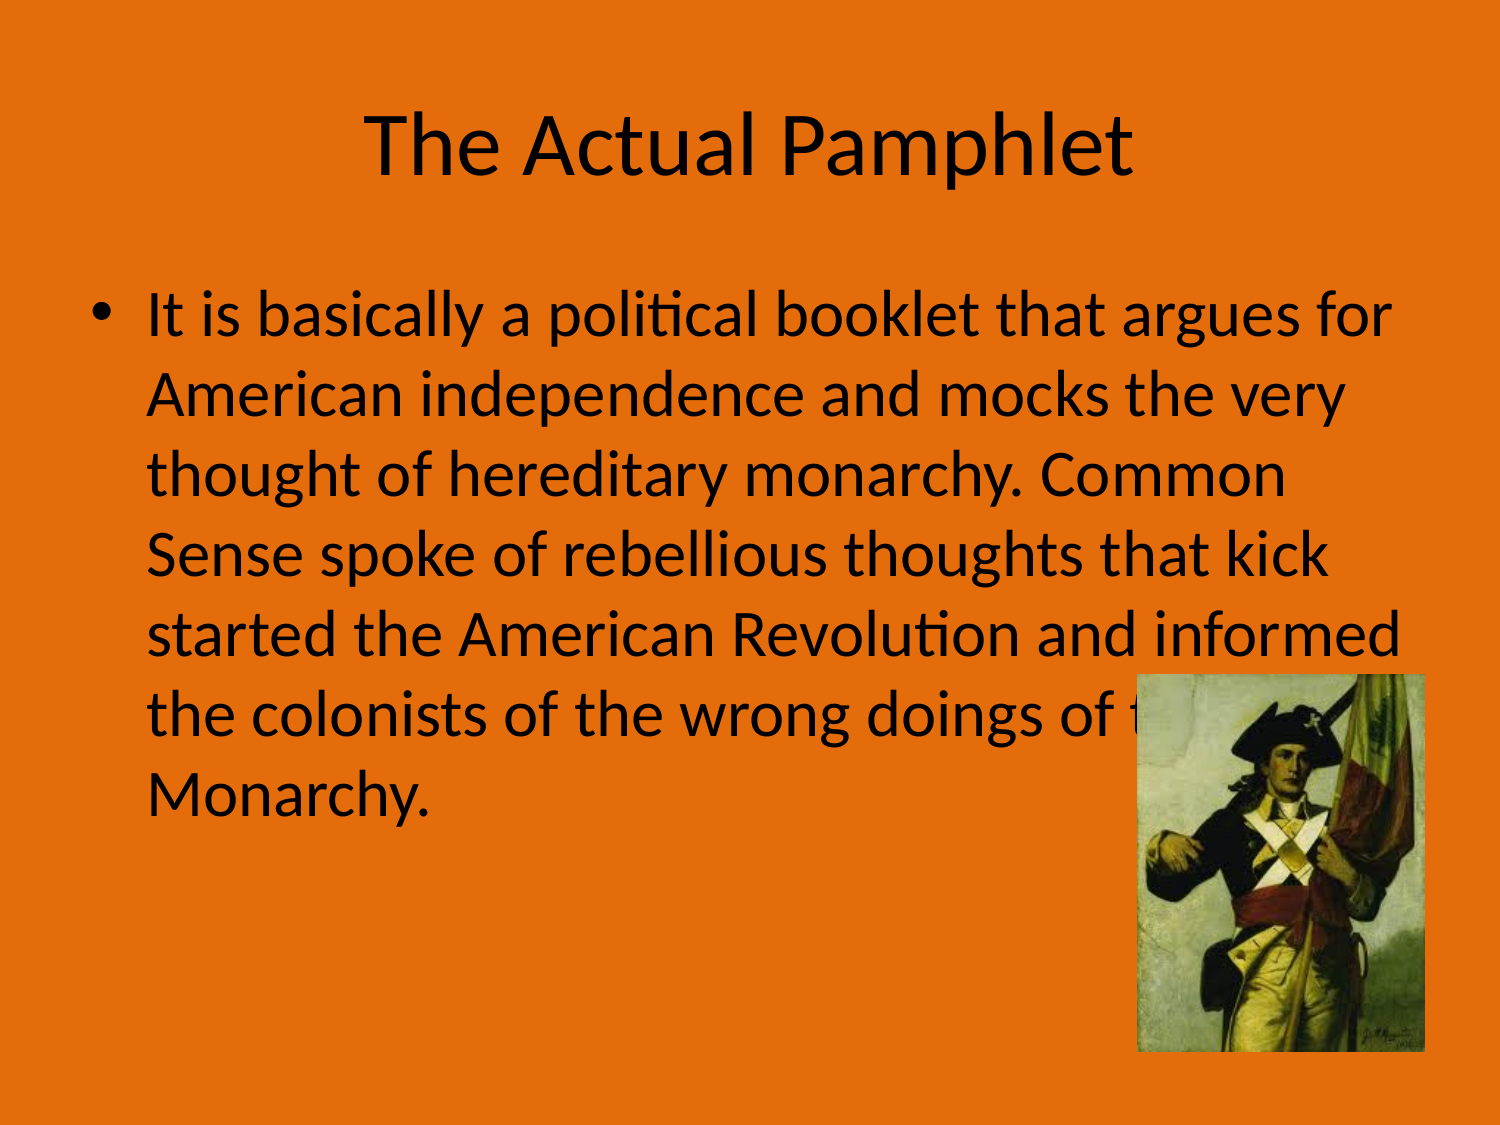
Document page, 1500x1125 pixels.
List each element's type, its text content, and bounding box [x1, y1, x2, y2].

title The Actual Pamphlet [75, 45, 1425, 233]
list It is basically a political booklet that argues for American independence and mocks the very thought of hereditary monarchy. Common Sense spoke of rebellious thoughts that kick started the American Revolution and informed the colonists of the wrong doings of the British Monarchy. [75, 262, 1425, 1005]
picture [1137, 674, 1426, 1053]
